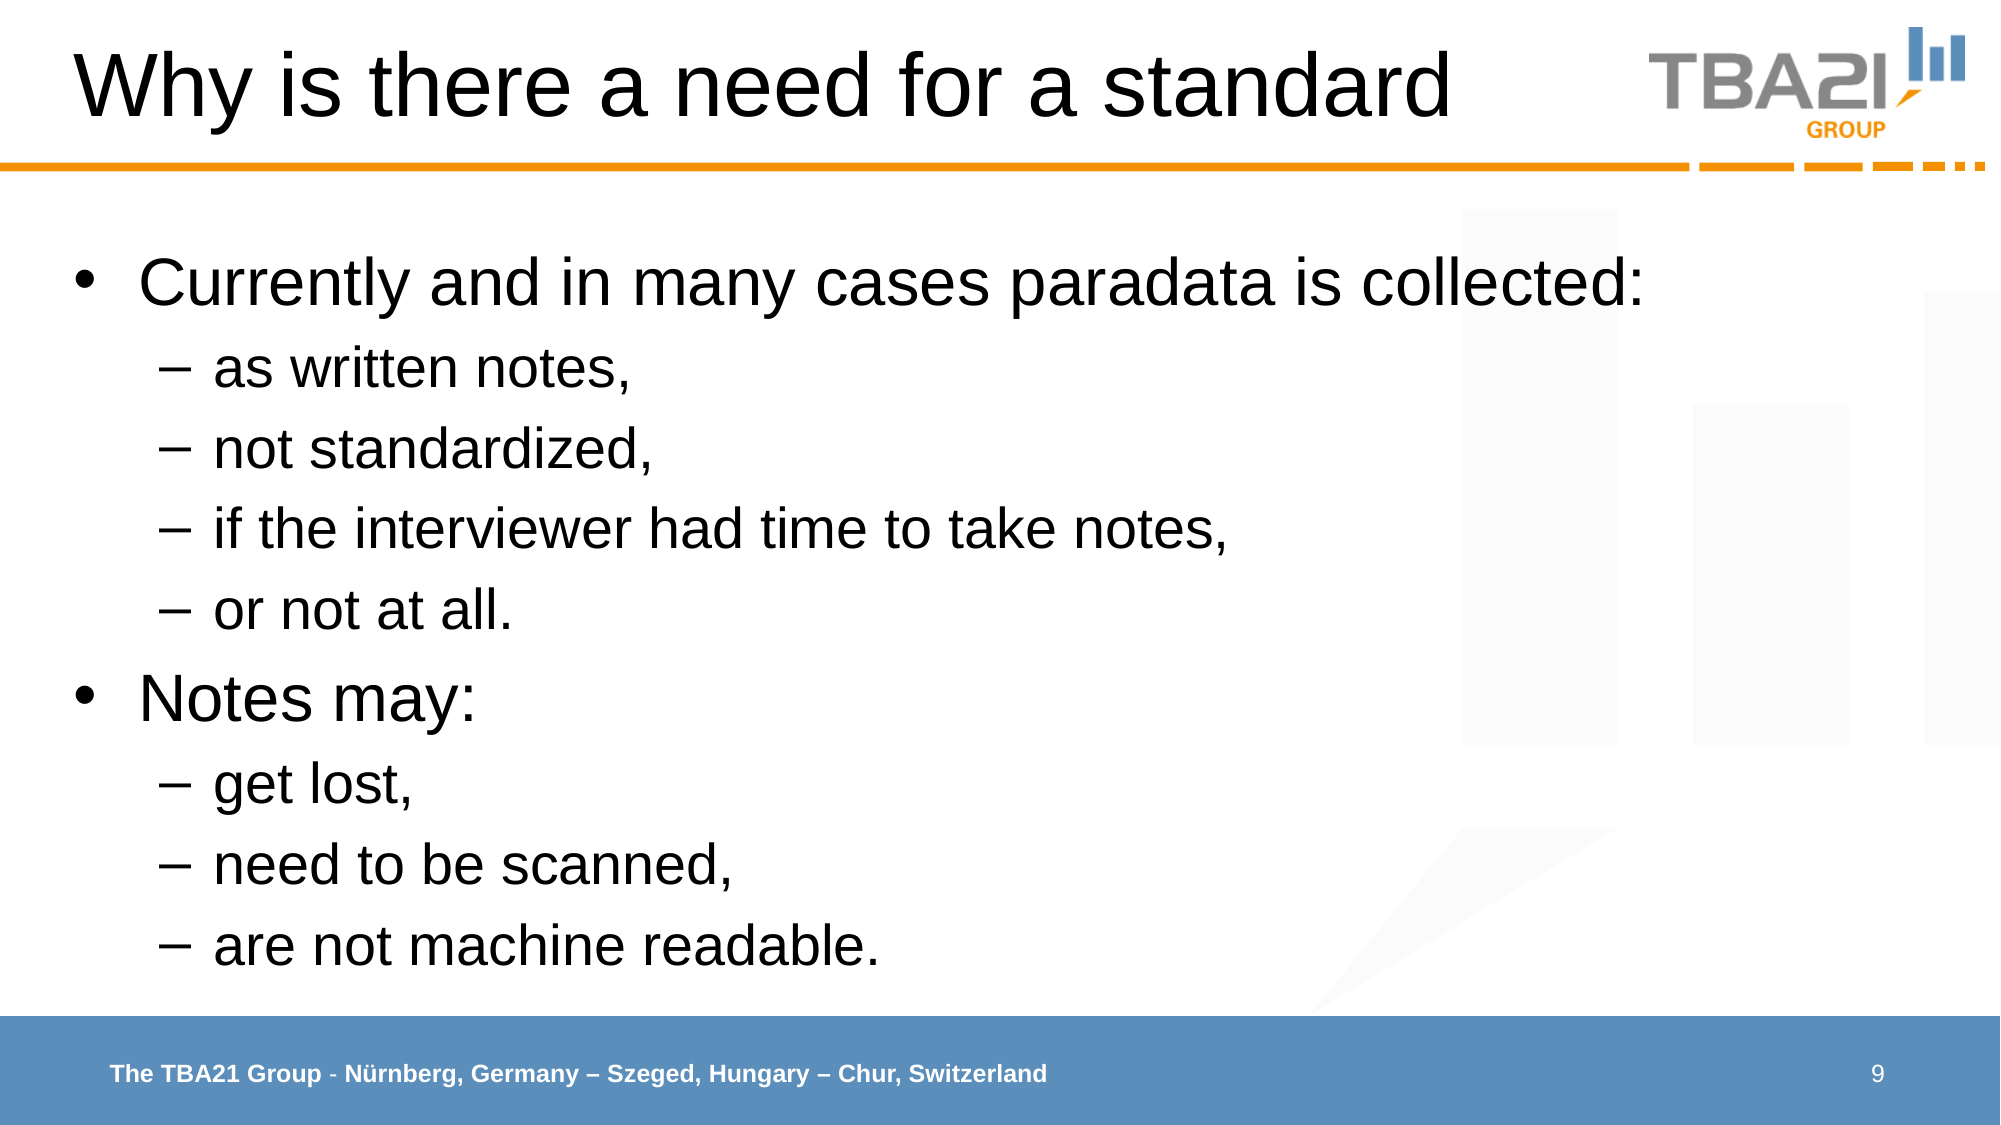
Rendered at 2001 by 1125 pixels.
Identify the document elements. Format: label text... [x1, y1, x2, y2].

list Currently and in many cases paradata is collected: as written notes, not standardized, if the interviewer had time to take notes, or not at all. Notes may: get lost, need to be scanned, are not machine readable. [58, 230, 1900, 989]
picture [1649, 27, 1965, 138]
slide_number 9 [1433, 1042, 1900, 1103]
title Why is there a need for a standard [58, 5, 1615, 156]
